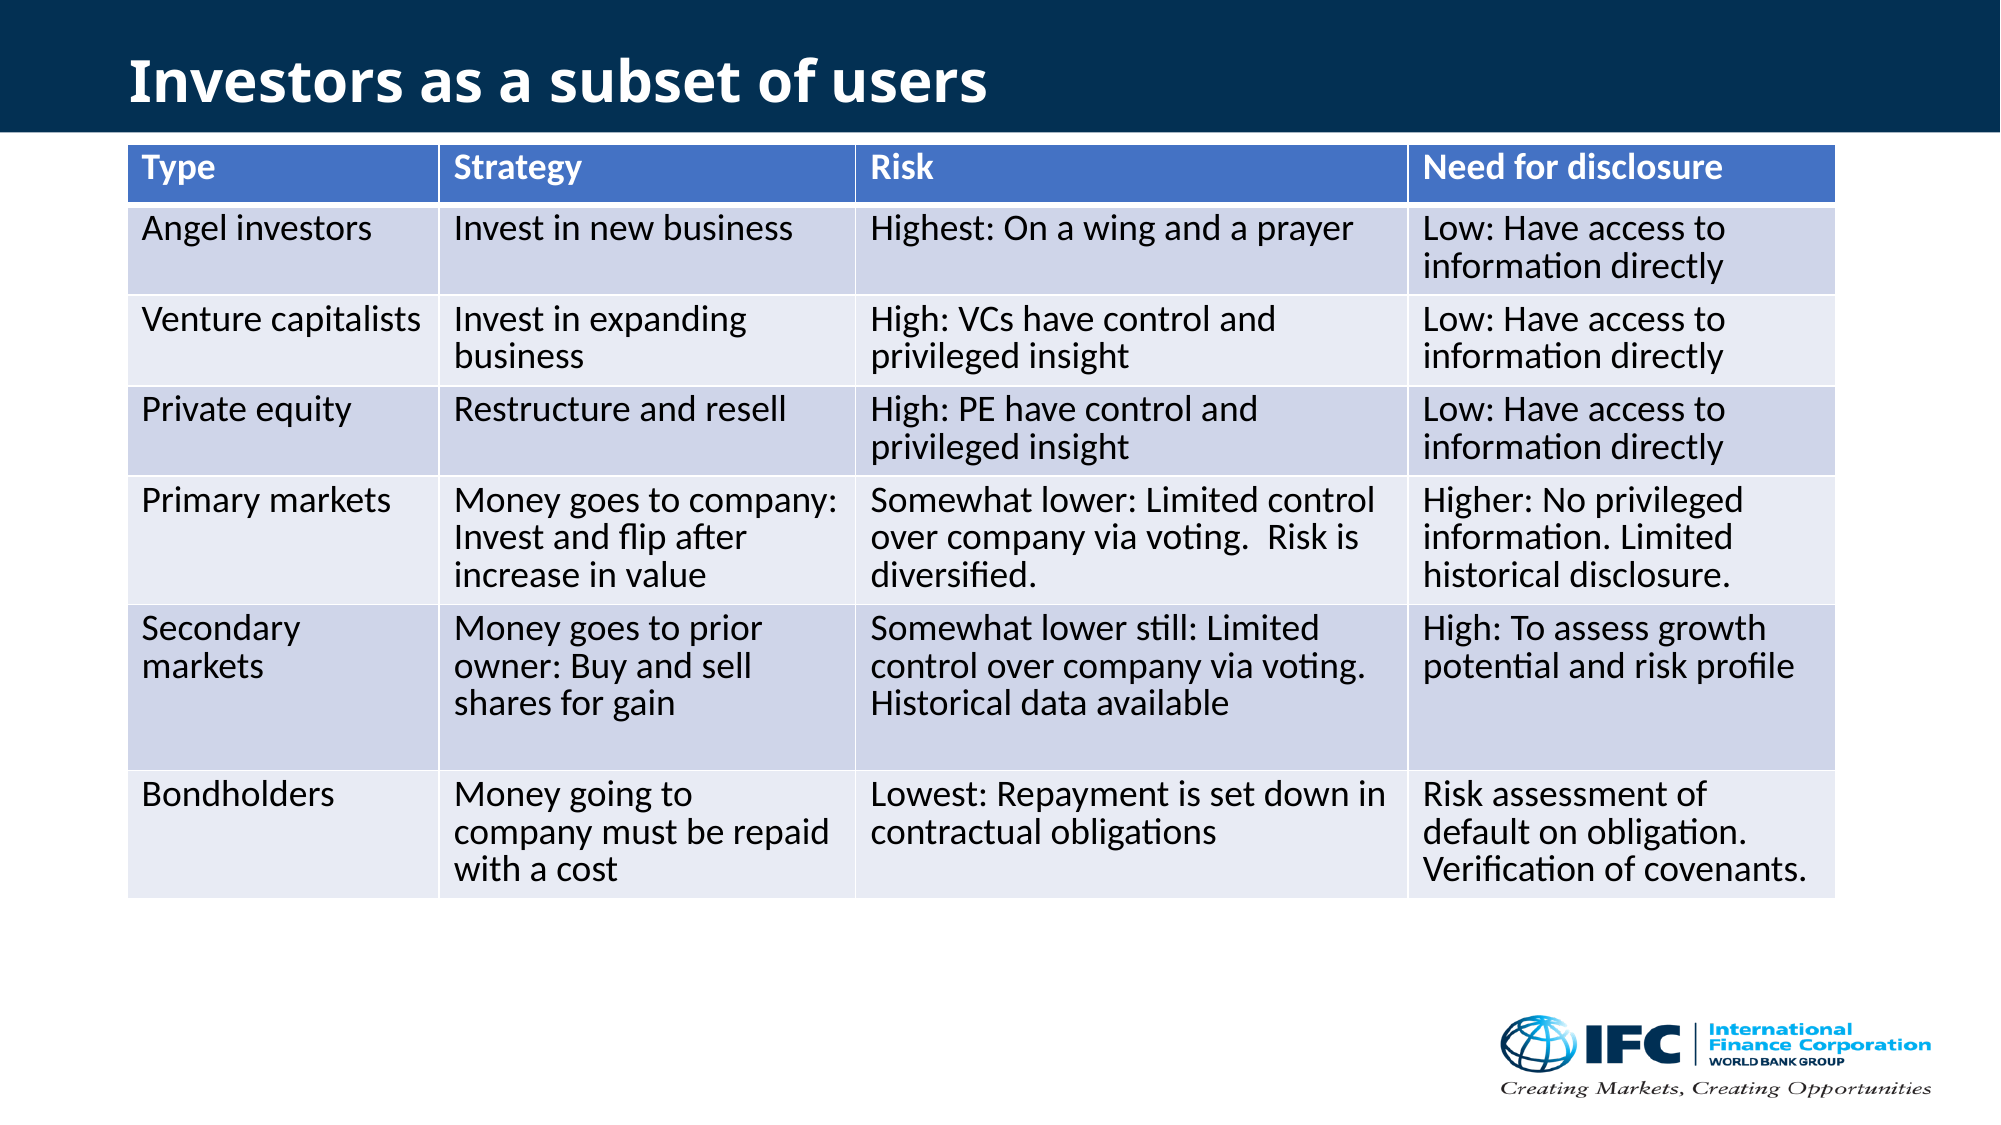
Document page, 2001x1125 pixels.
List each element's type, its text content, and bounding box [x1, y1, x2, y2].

table_header Strategy [440, 145, 855, 202]
table_header Type [128, 145, 438, 202]
table_header Need for disclosure [1409, 145, 1835, 202]
table_cell Highest: On a wing and a prayer [856, 208, 1407, 294]
table_cell Angel investors [128, 208, 438, 294]
table_cell Money goes to company: Invest and flip after increase in value [440, 477, 855, 604]
table_cell Lowest: Repayment is set down in contractual obligations [856, 771, 1407, 898]
table_cell Bondholders [128, 771, 438, 898]
table_cell Somewhat lower still: Limited control over company via voting. Historical data available [856, 605, 1407, 770]
table_cell Higher: No privileged information. Limited historical disclosure. [1409, 477, 1835, 604]
table_cell High: PE have control and privileged insight [856, 387, 1407, 475]
table_cell Somewhat lower: Limited control over company via voting. Risk is diversified. [856, 477, 1407, 604]
table_cell Venture capitalists [128, 296, 438, 385]
table_cell Money goes to prior owner: Buy and sell shares for gain [440, 605, 855, 770]
table_cell Secondary markets [128, 605, 438, 770]
table_cell Invest in expanding business [440, 296, 855, 385]
table_cell Invest in new business [440, 208, 855, 294]
table_cell Low: Have access to information directly [1409, 387, 1835, 475]
table_cell Restructure and resell [440, 387, 855, 475]
table_cell Low: Have access to information directly [1409, 296, 1835, 385]
picture [1500, 1015, 1931, 1098]
table_header Risk [856, 145, 1407, 202]
table_cell Primary markets [128, 477, 438, 604]
table_cell High: To assess growth potential and risk profile [1409, 605, 1835, 770]
title Investors as a subset of users [114, 49, 1890, 119]
picture [1523, 1026, 1536, 1034]
table_cell Money going to company must be repaid with a cost [440, 771, 855, 898]
table_cell Private equity [128, 387, 438, 475]
table_cell Low: Have access to information directly [1409, 208, 1835, 294]
table_cell High: VCs have control and privileged insight [856, 296, 1407, 385]
table_cell Risk assessment of default on obligation. Verification of covenants. [1409, 771, 1835, 898]
